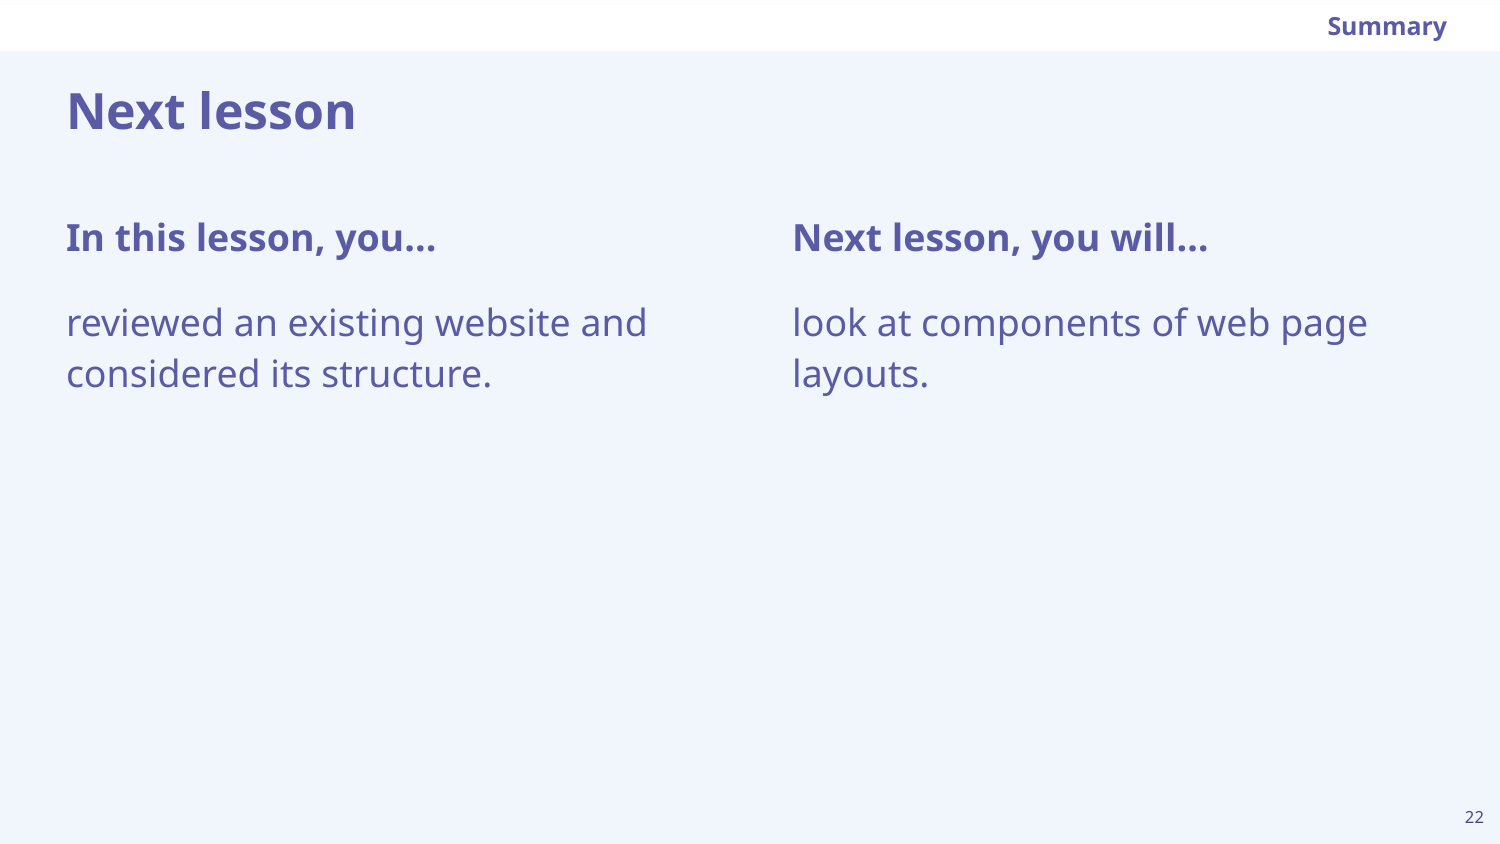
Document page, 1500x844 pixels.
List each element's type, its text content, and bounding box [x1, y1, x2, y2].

list In this lesson, you... reviewed an existing website and considered its structure. [51, 191, 723, 793]
subtitle Summary [862, 0, 1448, 52]
title Next lesson [51, 52, 1449, 167]
slide_number ‹#› [1448, 792, 1500, 844]
list Next lesson, you will… look at components of web page layouts. [776, 191, 1449, 793]
